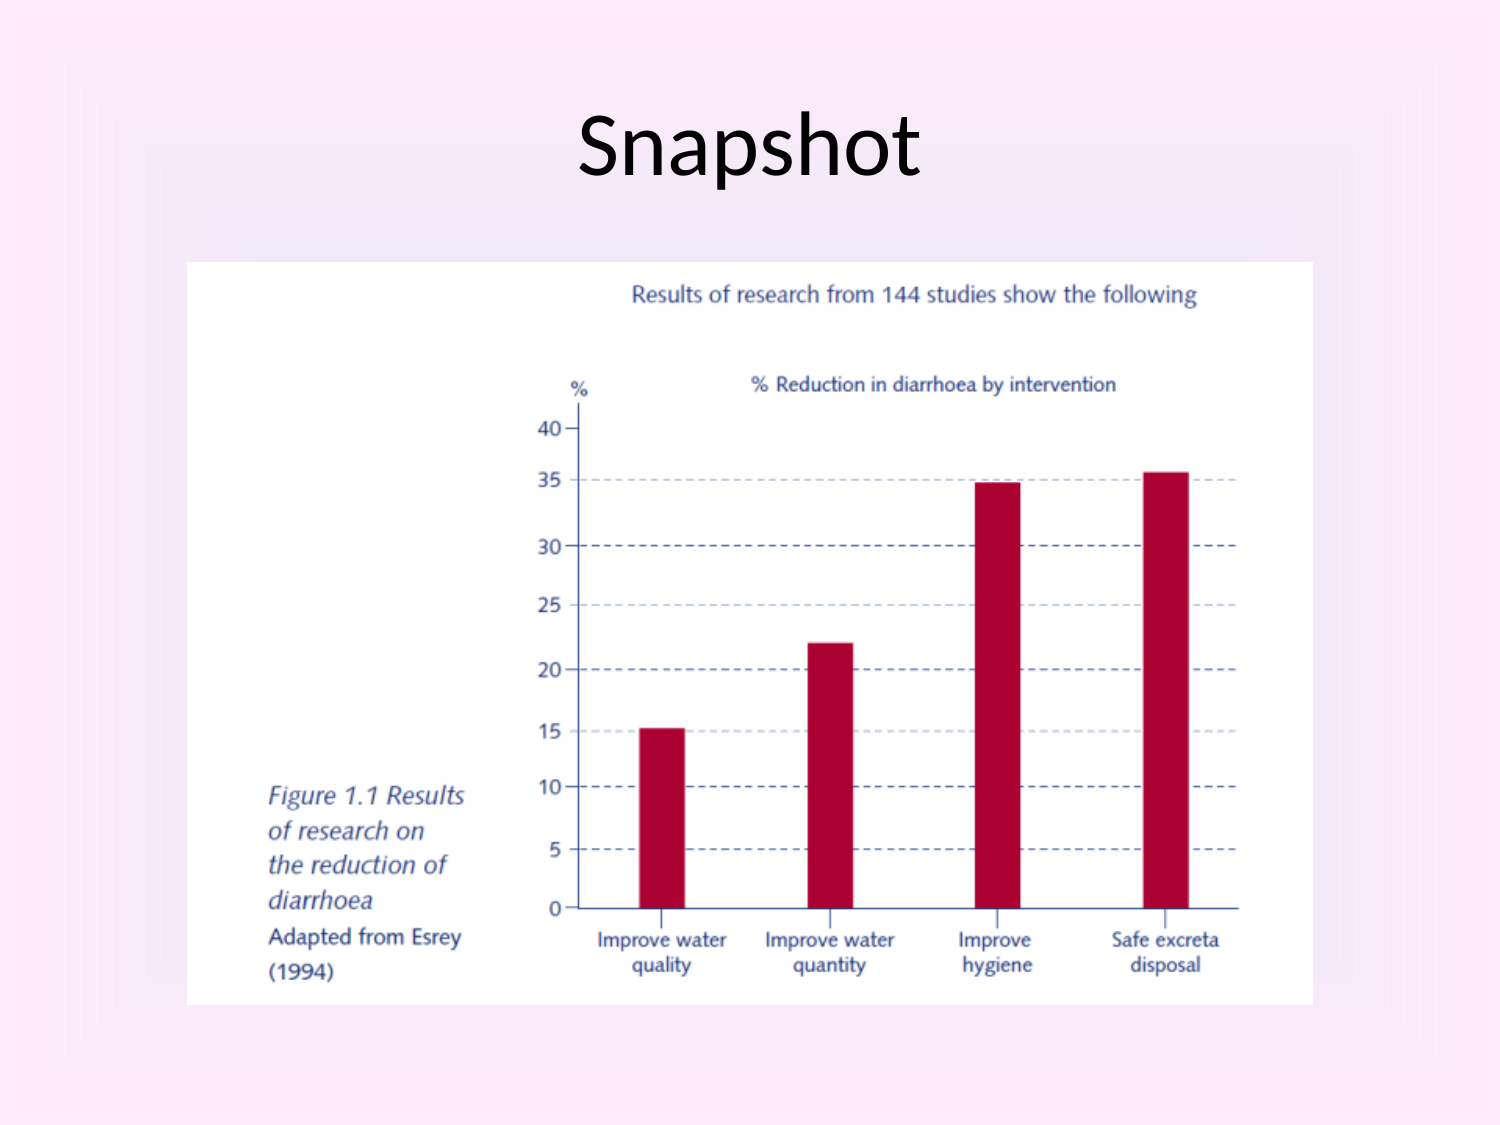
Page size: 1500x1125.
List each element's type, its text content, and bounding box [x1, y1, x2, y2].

title Snapshot [75, 45, 1425, 233]
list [186, 262, 1313, 1006]
